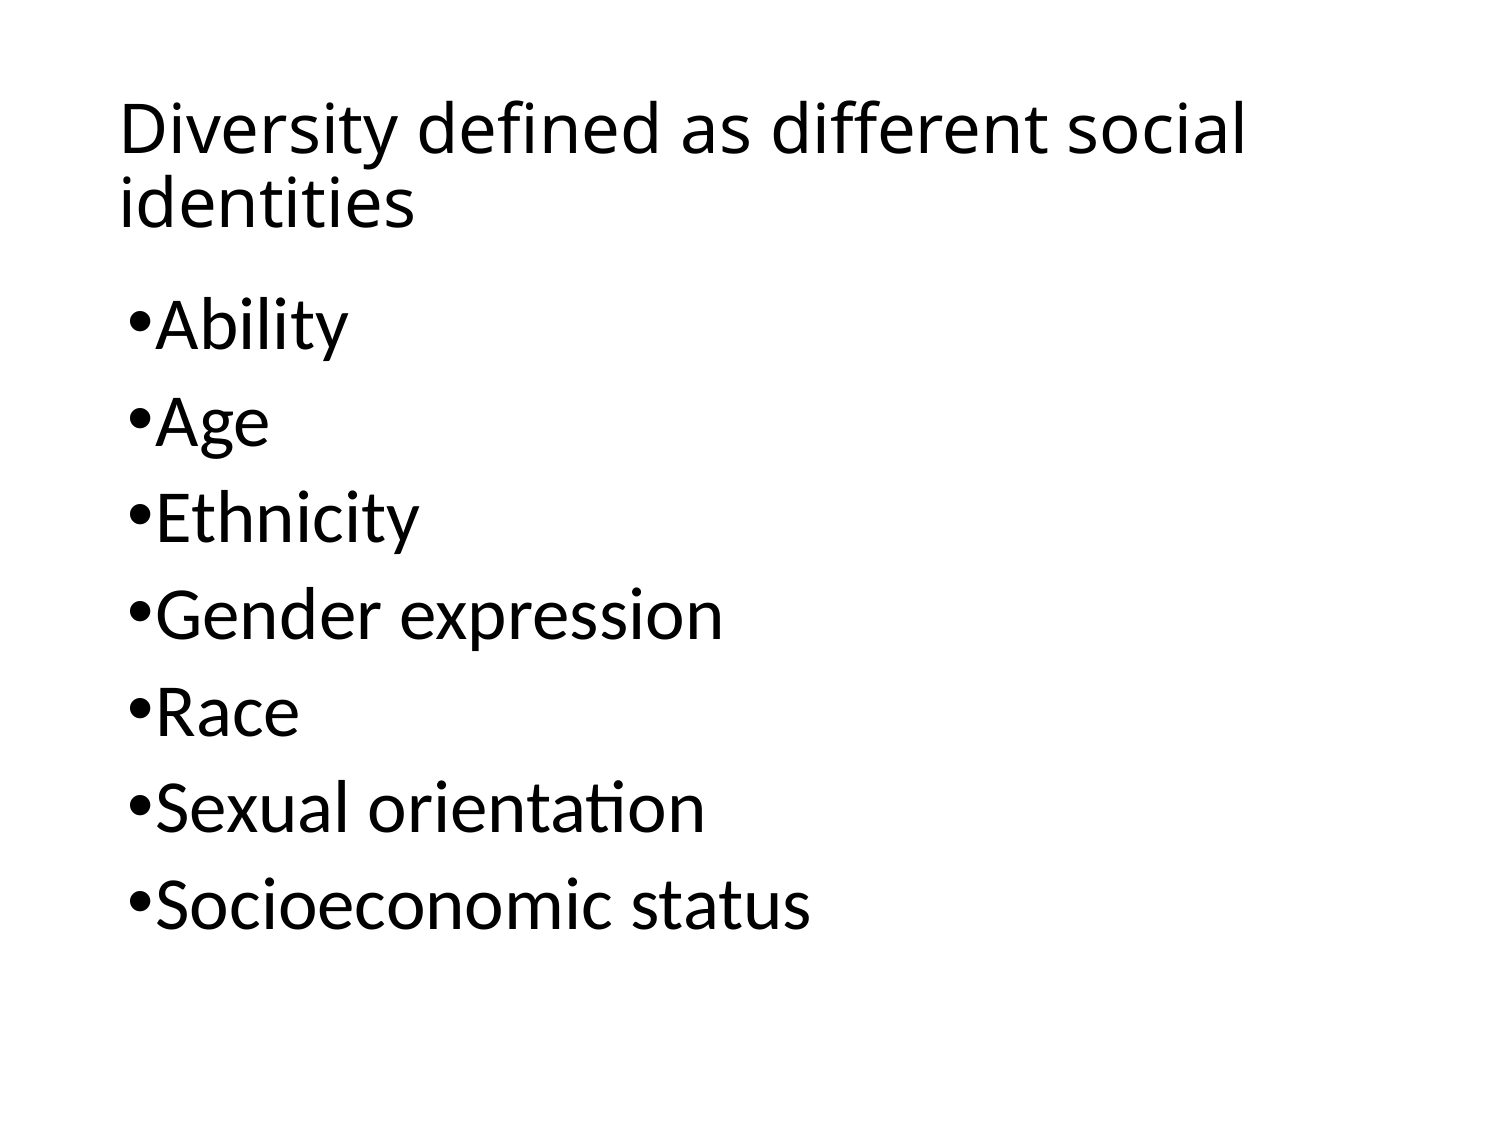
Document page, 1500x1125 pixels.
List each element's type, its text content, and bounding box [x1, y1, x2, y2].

title Diversity defined as different social identities [103, 59, 1397, 278]
list Ability Age Ethnicity Gender expression Race Sexual orientation Socioeconomic status [112, 278, 1388, 1088]
